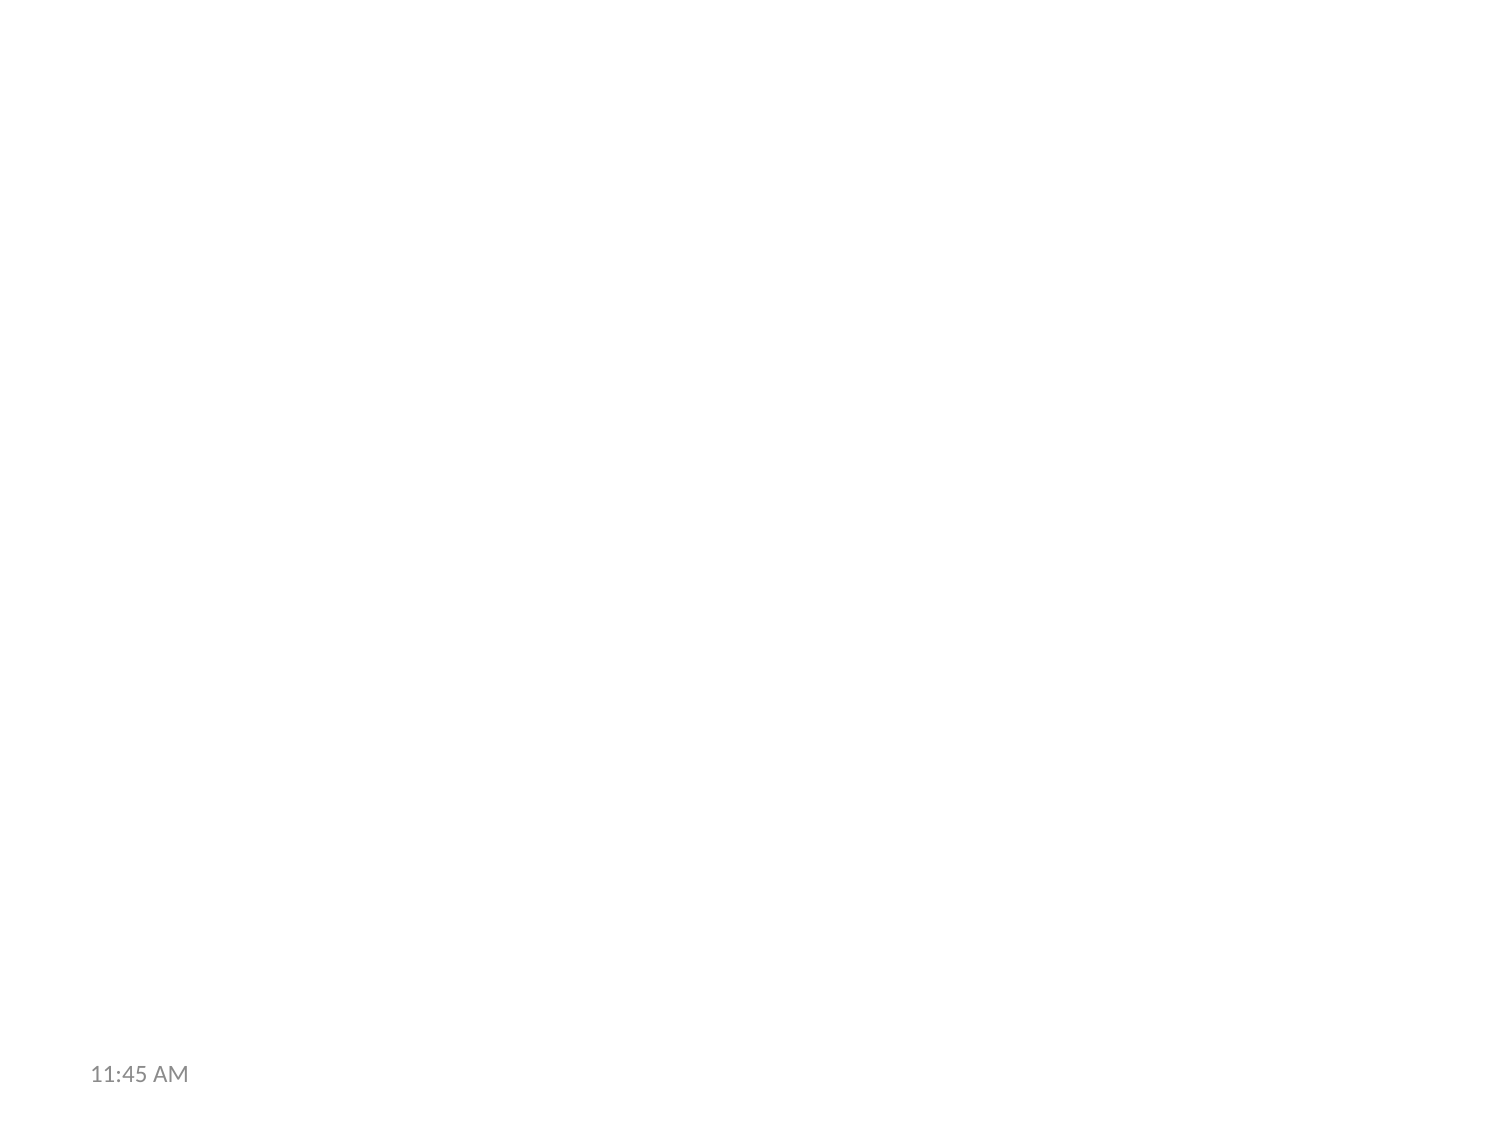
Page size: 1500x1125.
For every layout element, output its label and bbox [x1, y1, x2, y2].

slide_number [75, 1042, 425, 1103]
